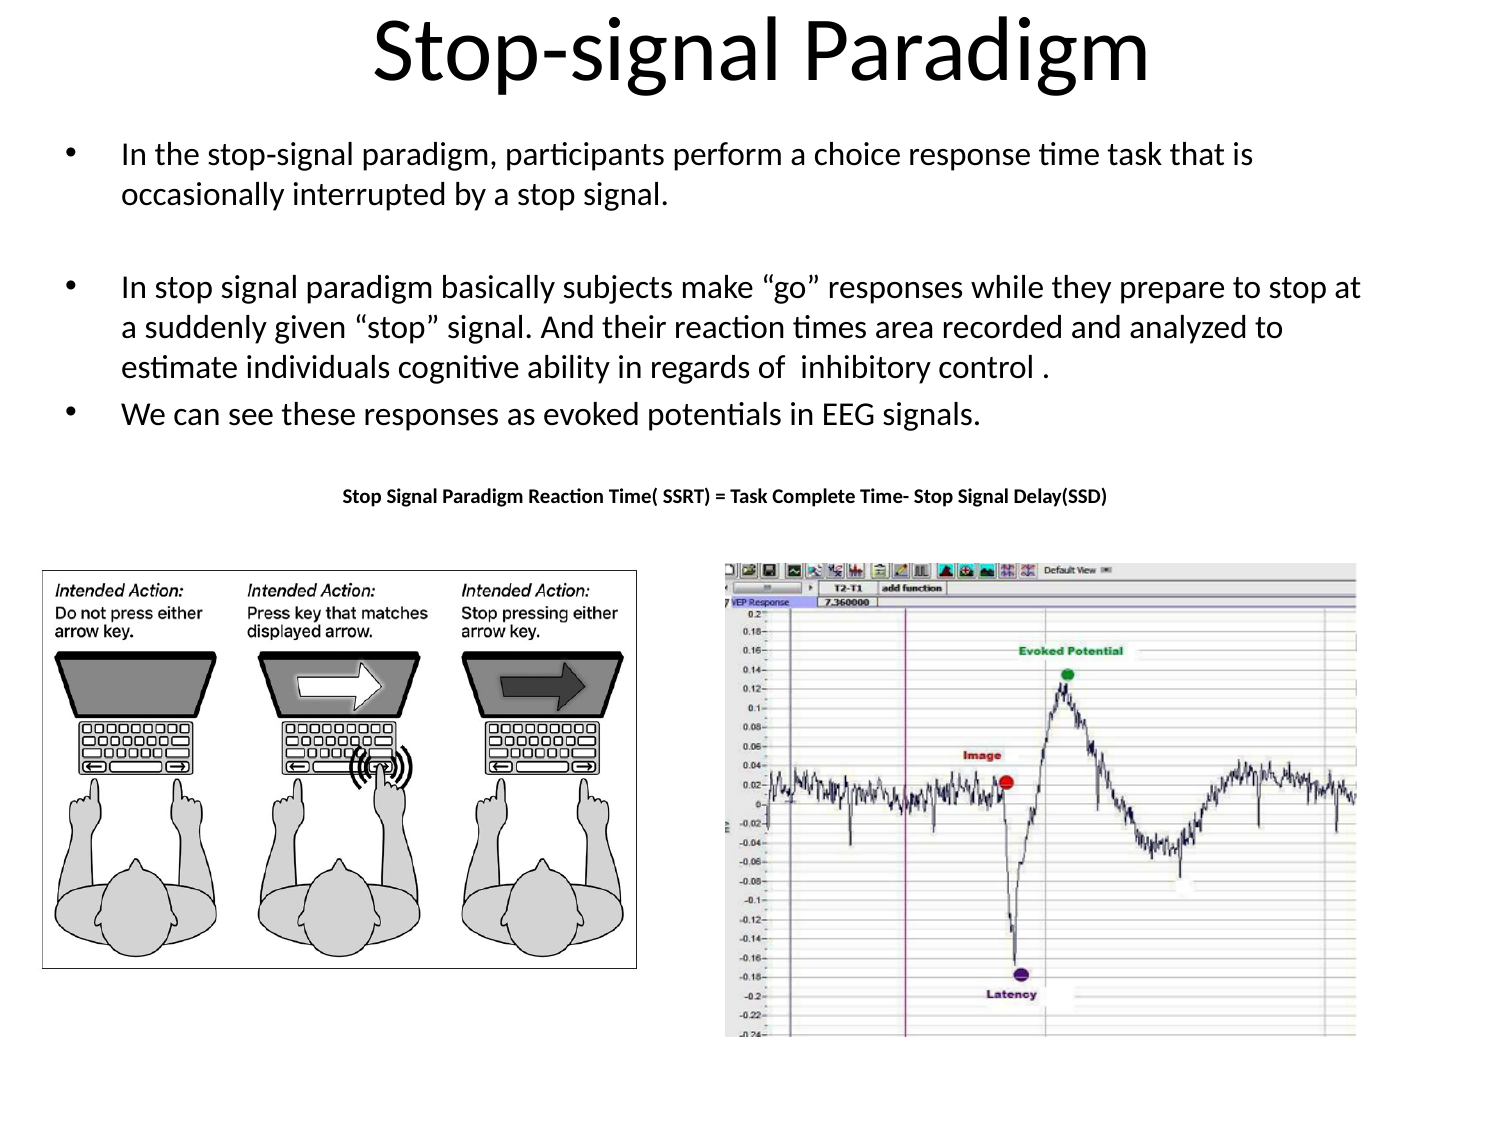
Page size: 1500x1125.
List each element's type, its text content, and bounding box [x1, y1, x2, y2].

picture [37, 557, 642, 973]
list In the stop‐signal paradigm, participants perform a choice response time task that is occasionally interrupted by a stop signal. In stop signal paradigm basically subjects make “go” responses while they prepare to stop at a suddenly given “stop” signal. And their reaction times area recorded and analyzed to estimate individuals cognitive ability in regards of inhibitory control . We can see these responses as evoked potentials in EEG signals. Stop Signal Paradigm Reaction Time( SSRT) = Task Complete Time- Stop Signal Delay(SSD) [50, 125, 1400, 868]
picture [724, 563, 1357, 1037]
title Stop-signal Paradigm [87, 0, 1438, 138]
